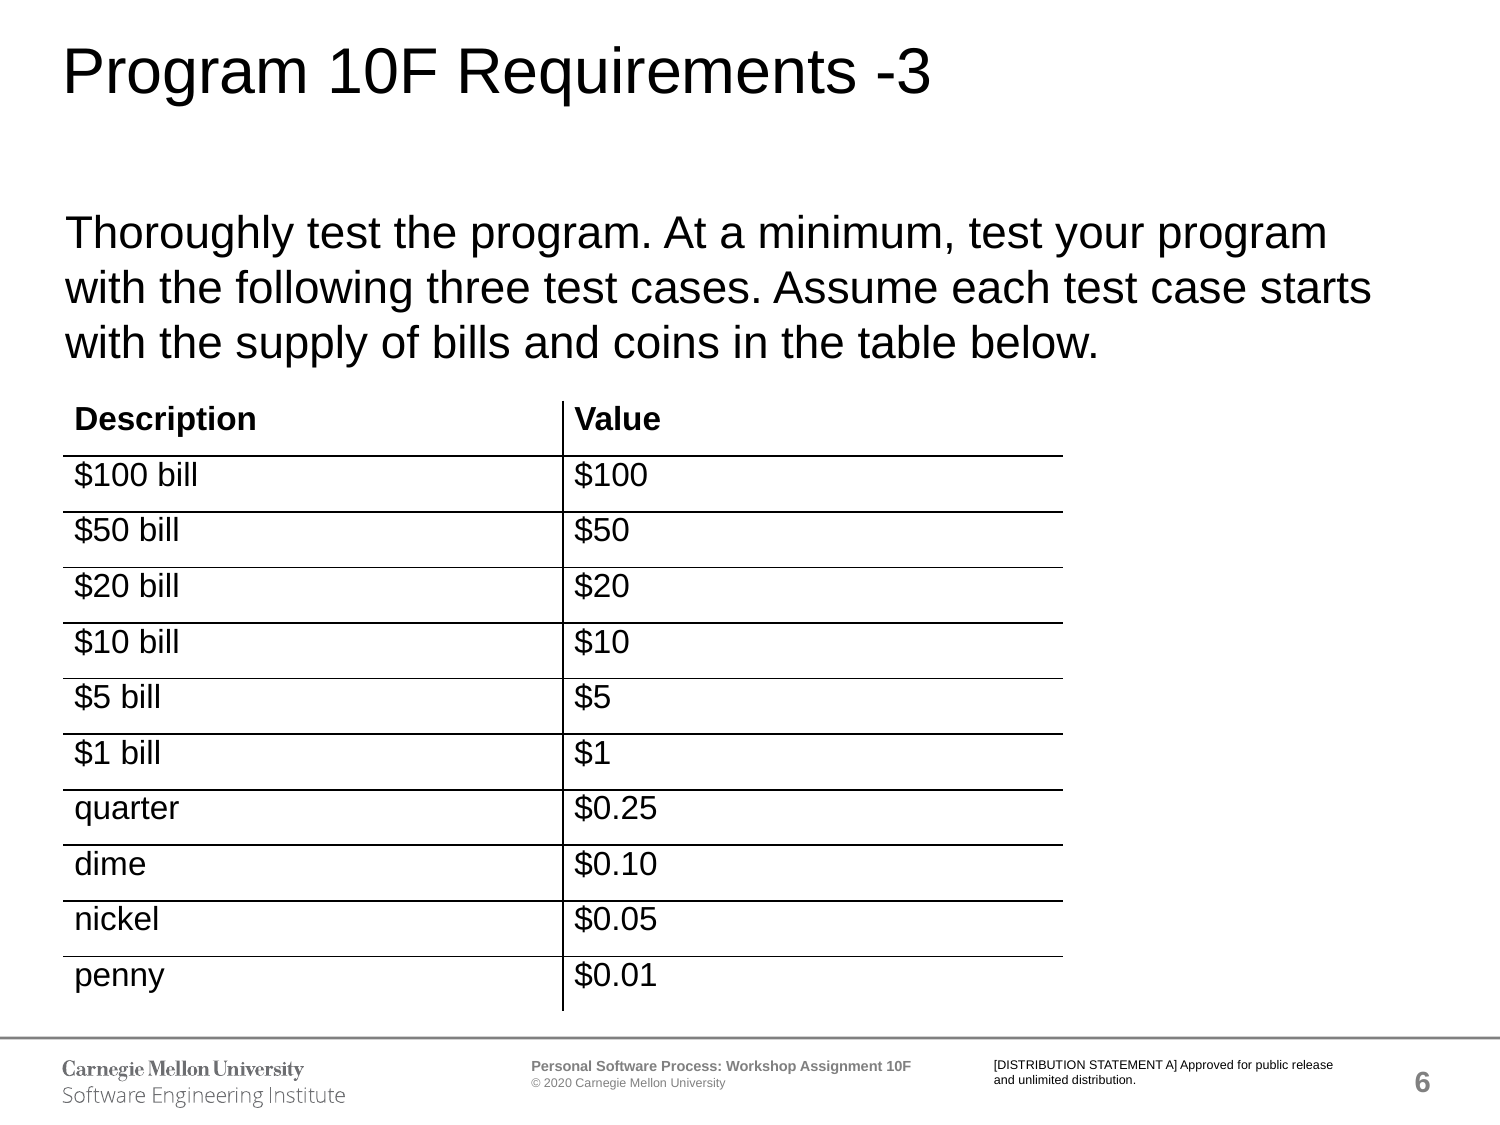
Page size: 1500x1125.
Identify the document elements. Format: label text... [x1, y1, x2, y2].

table_cell $5 bill [63, 679, 562, 733]
list Thoroughly test the program. At a minimum, test your program with the following three test cases. Assume each test case starts with the supply of bills and coins in the table below. [47, 193, 1432, 973]
table_cell $50 bill [63, 513, 562, 567]
table_cell $10 bill [63, 624, 562, 678]
table_cell $1 [564, 735, 1063, 789]
table_cell $10 [564, 624, 1063, 678]
table_header Value [564, 401, 1063, 455]
table_cell $0.01 [564, 957, 1063, 1011]
table_cell $0.05 [564, 902, 1063, 956]
table_cell $20 [564, 568, 1063, 622]
table_cell $0.25 [564, 791, 1063, 844]
title Program 10F Requirements -3 [62, 37, 1338, 182]
table_header Description [63, 401, 562, 455]
table_cell $0.10 [564, 846, 1063, 900]
table_cell nickel [63, 902, 562, 956]
table_cell $5 [564, 679, 1063, 733]
table_cell quarter [63, 791, 562, 844]
table_cell $100 [564, 457, 1063, 511]
table_cell penny [63, 957, 562, 1011]
table_cell $50 [564, 513, 1063, 567]
table_cell $1 bill [63, 735, 562, 789]
table_cell dime [63, 846, 562, 900]
table_cell $100 bill [63, 457, 562, 511]
table_cell $20 bill [63, 568, 562, 622]
